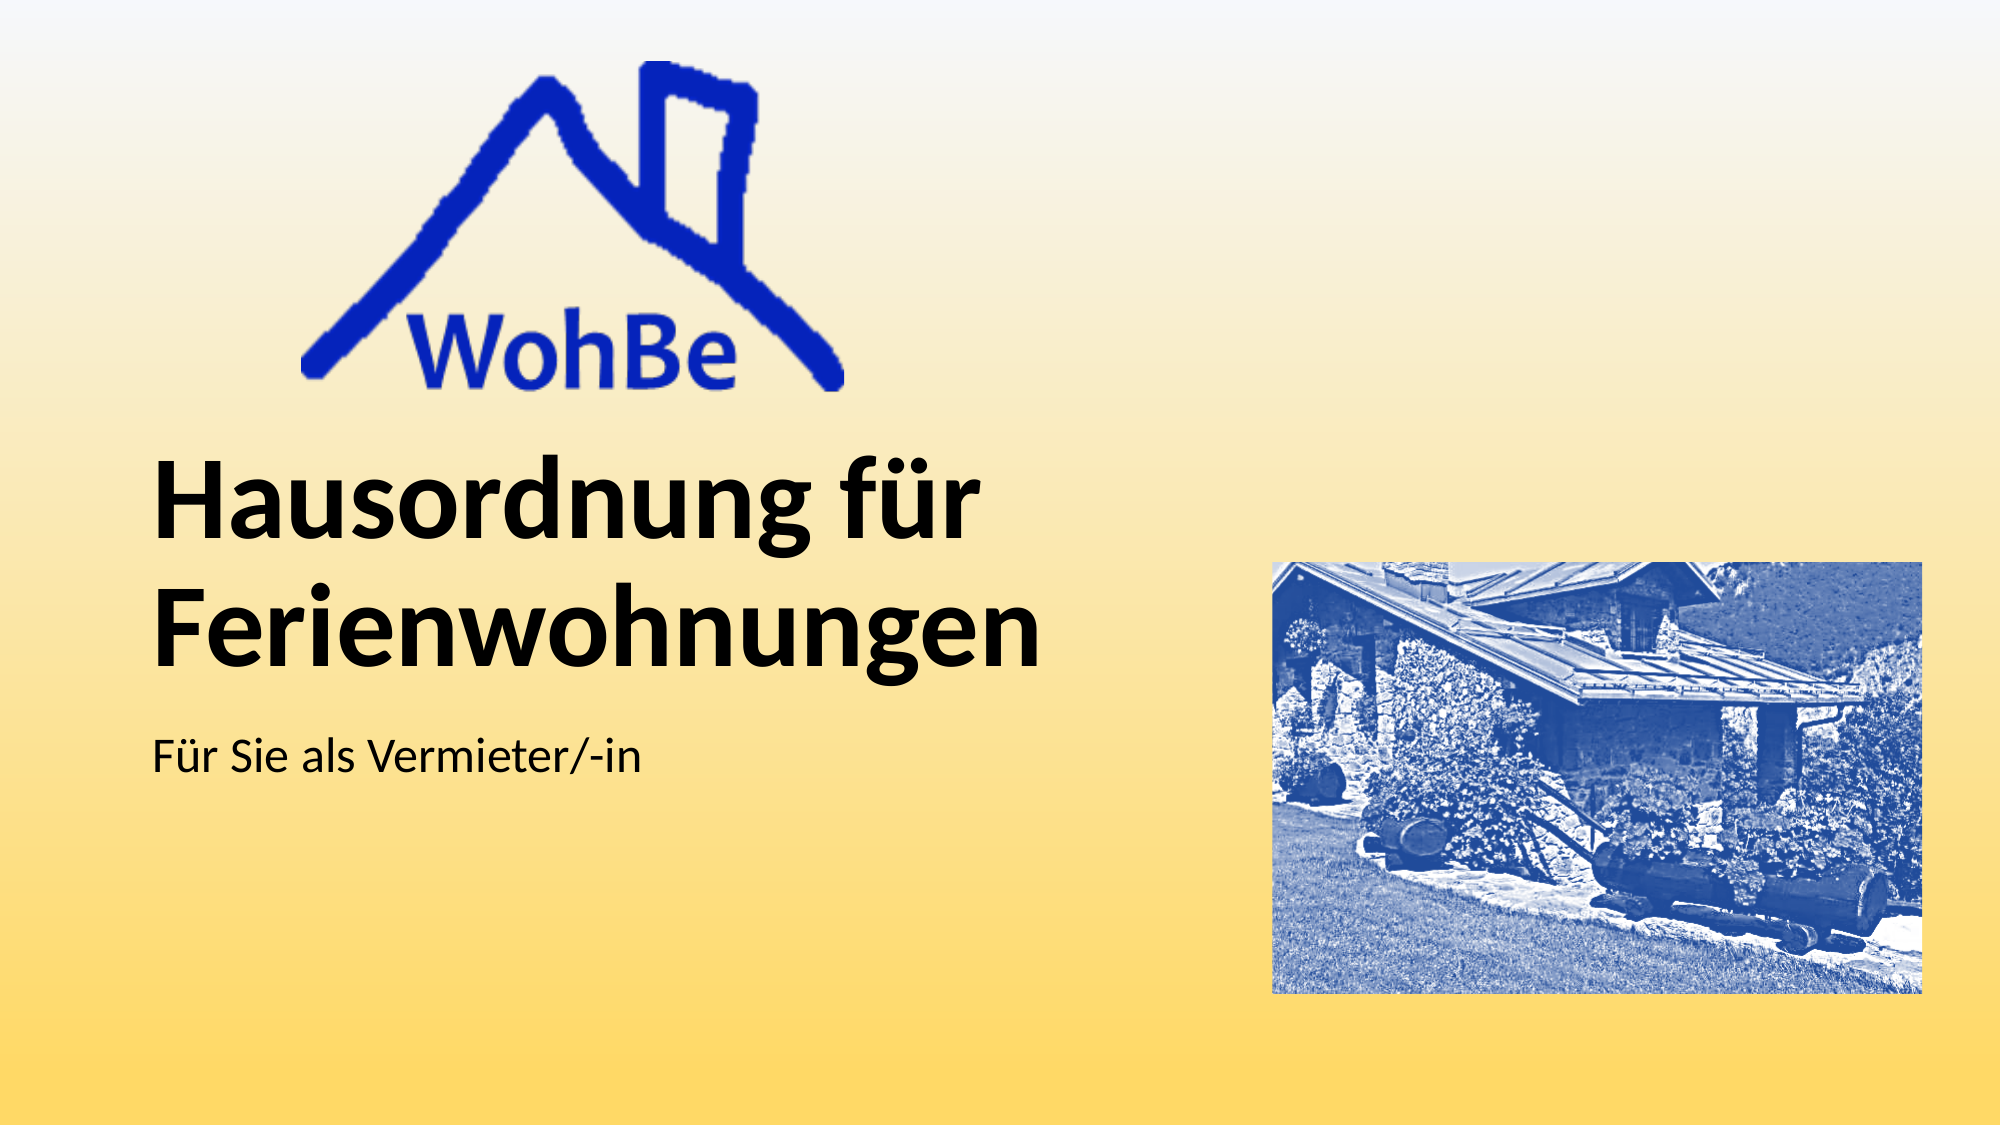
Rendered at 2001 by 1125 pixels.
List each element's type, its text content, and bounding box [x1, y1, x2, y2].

title Hausordnung für Ferienwohnungen [137, 428, 1638, 700]
picture [301, 61, 845, 397]
subtitle Für Sie als Vermieter/-in [137, 721, 1272, 994]
picture [1272, 562, 1923, 994]
